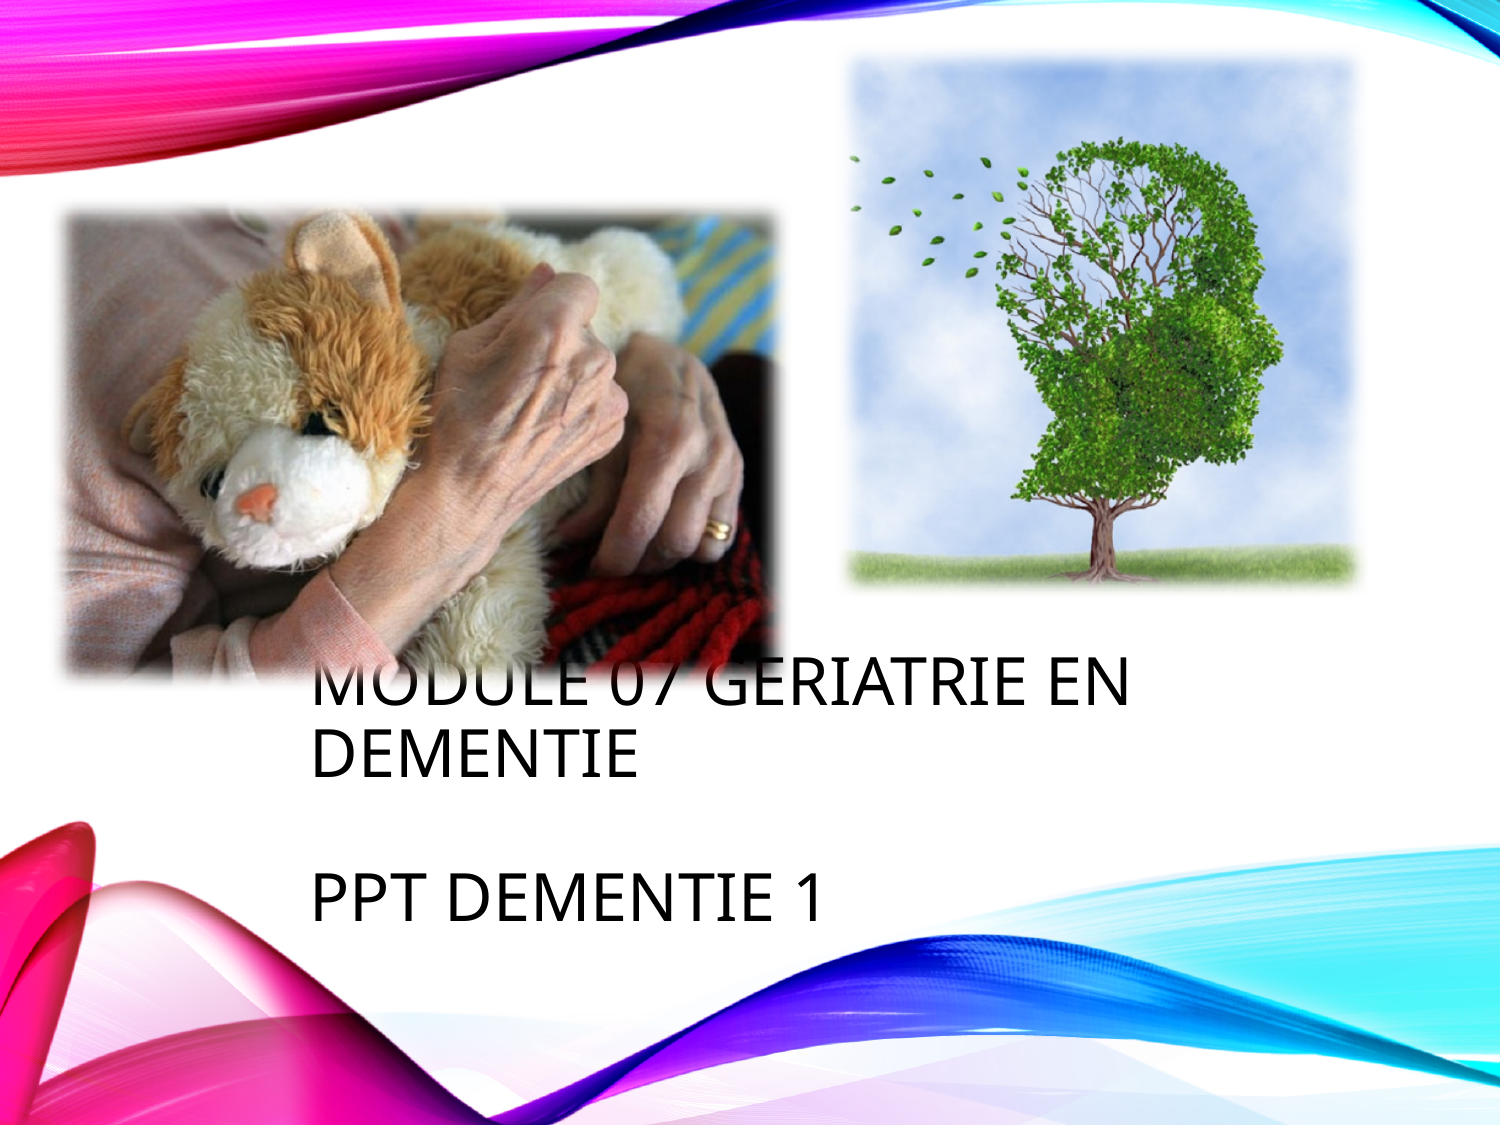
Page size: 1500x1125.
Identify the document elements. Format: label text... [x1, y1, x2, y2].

title MODULE 07 GERIATRIE EN DEMENTIE PPt dementie 1 [294, 893, 1370, 1094]
picture [47, 195, 792, 692]
picture [0, 819, 1500, 1125]
picture [0, 0, 1500, 598]
